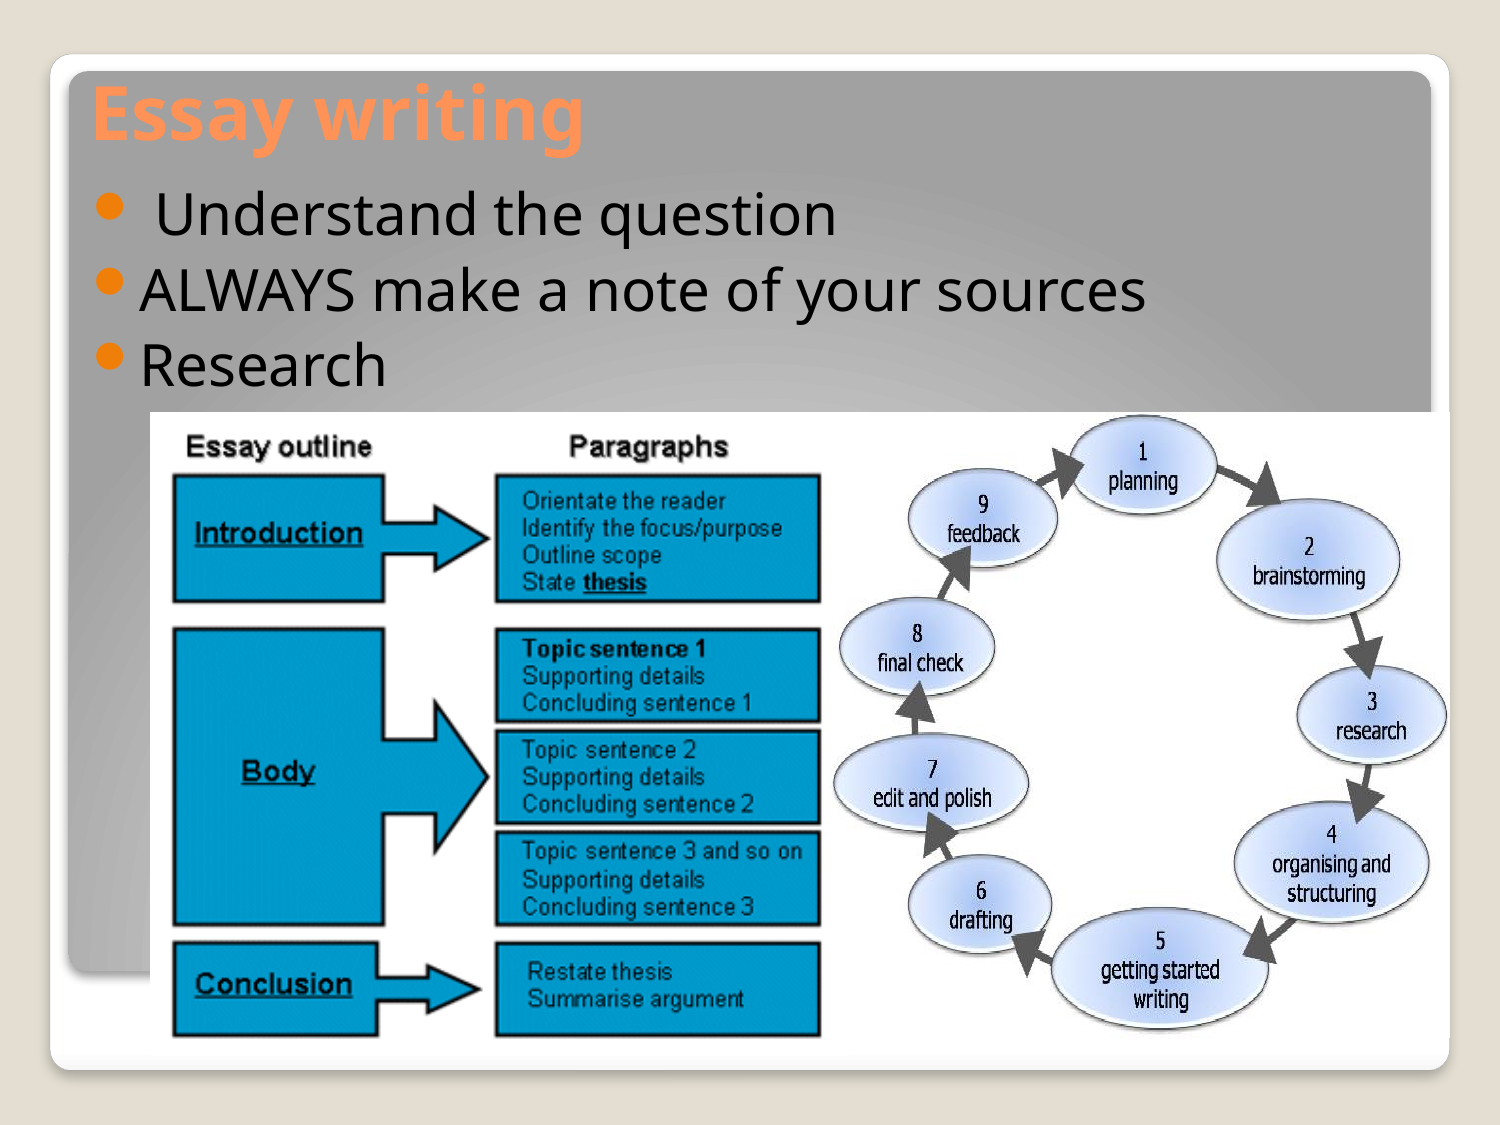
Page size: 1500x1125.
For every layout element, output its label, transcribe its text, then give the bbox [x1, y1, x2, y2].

title Essay writing [75, 50, 1418, 163]
picture [149, 412, 1451, 1056]
list Understand the question ALWAYS make a note of your sources Research [62, 162, 1405, 850]
